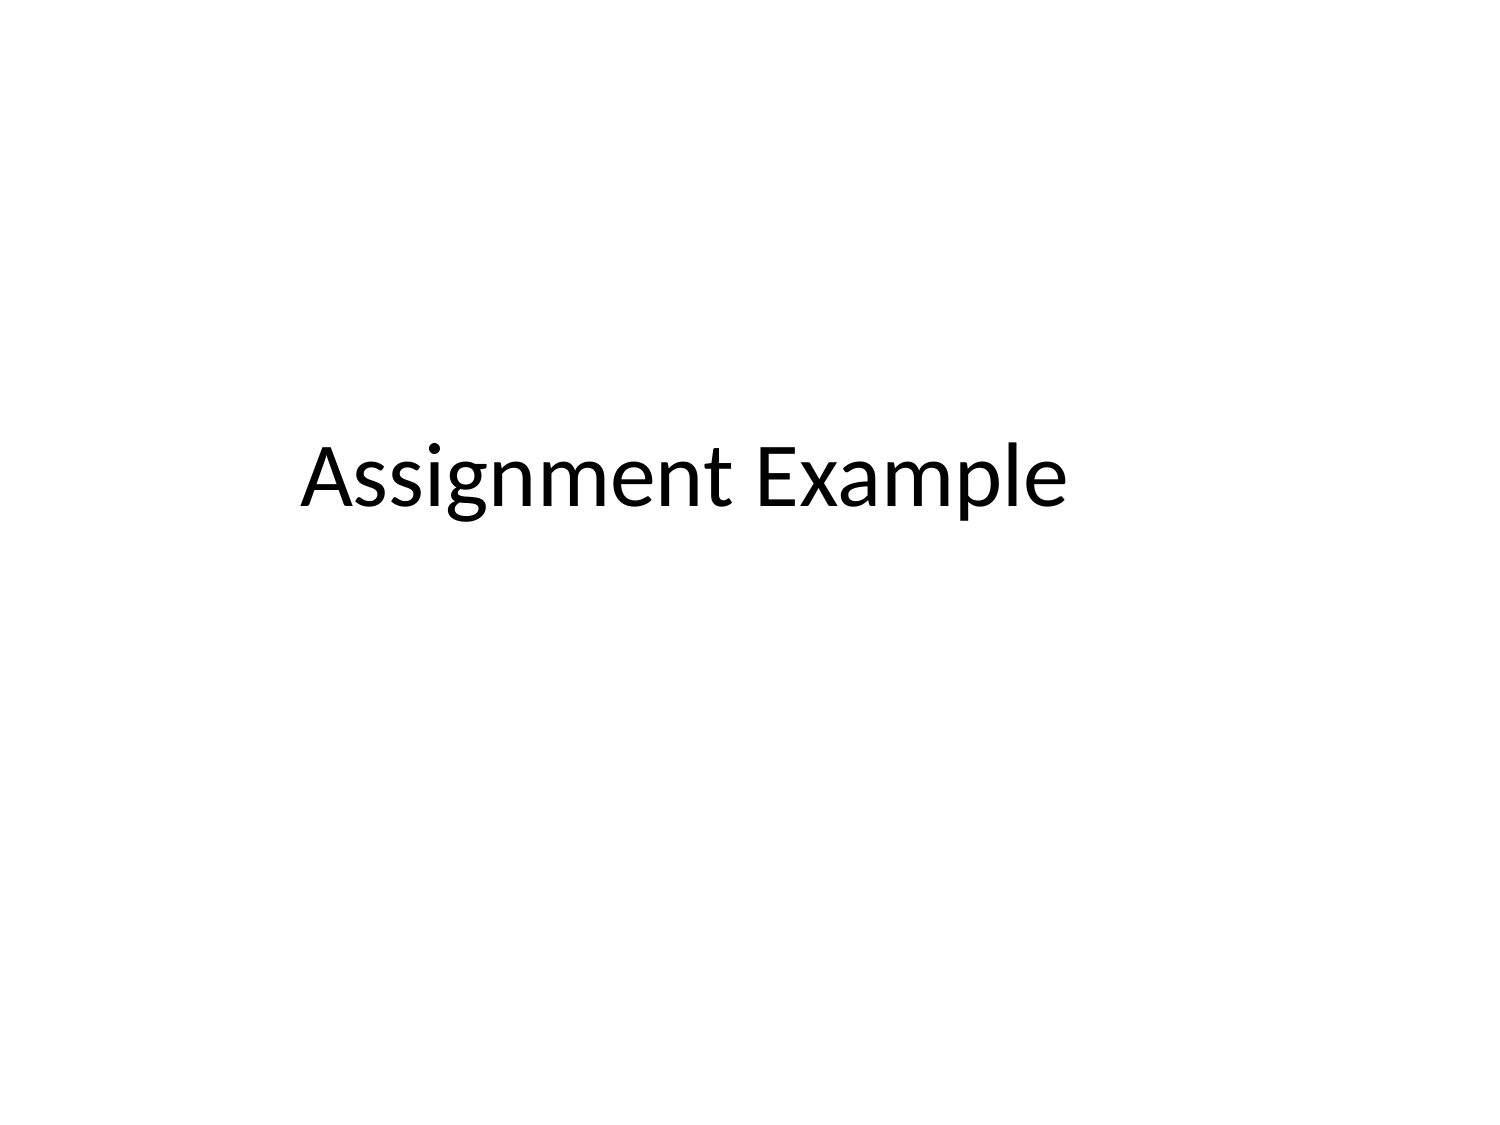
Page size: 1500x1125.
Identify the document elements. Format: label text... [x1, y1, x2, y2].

title Assignment Example [112, 349, 1388, 591]
